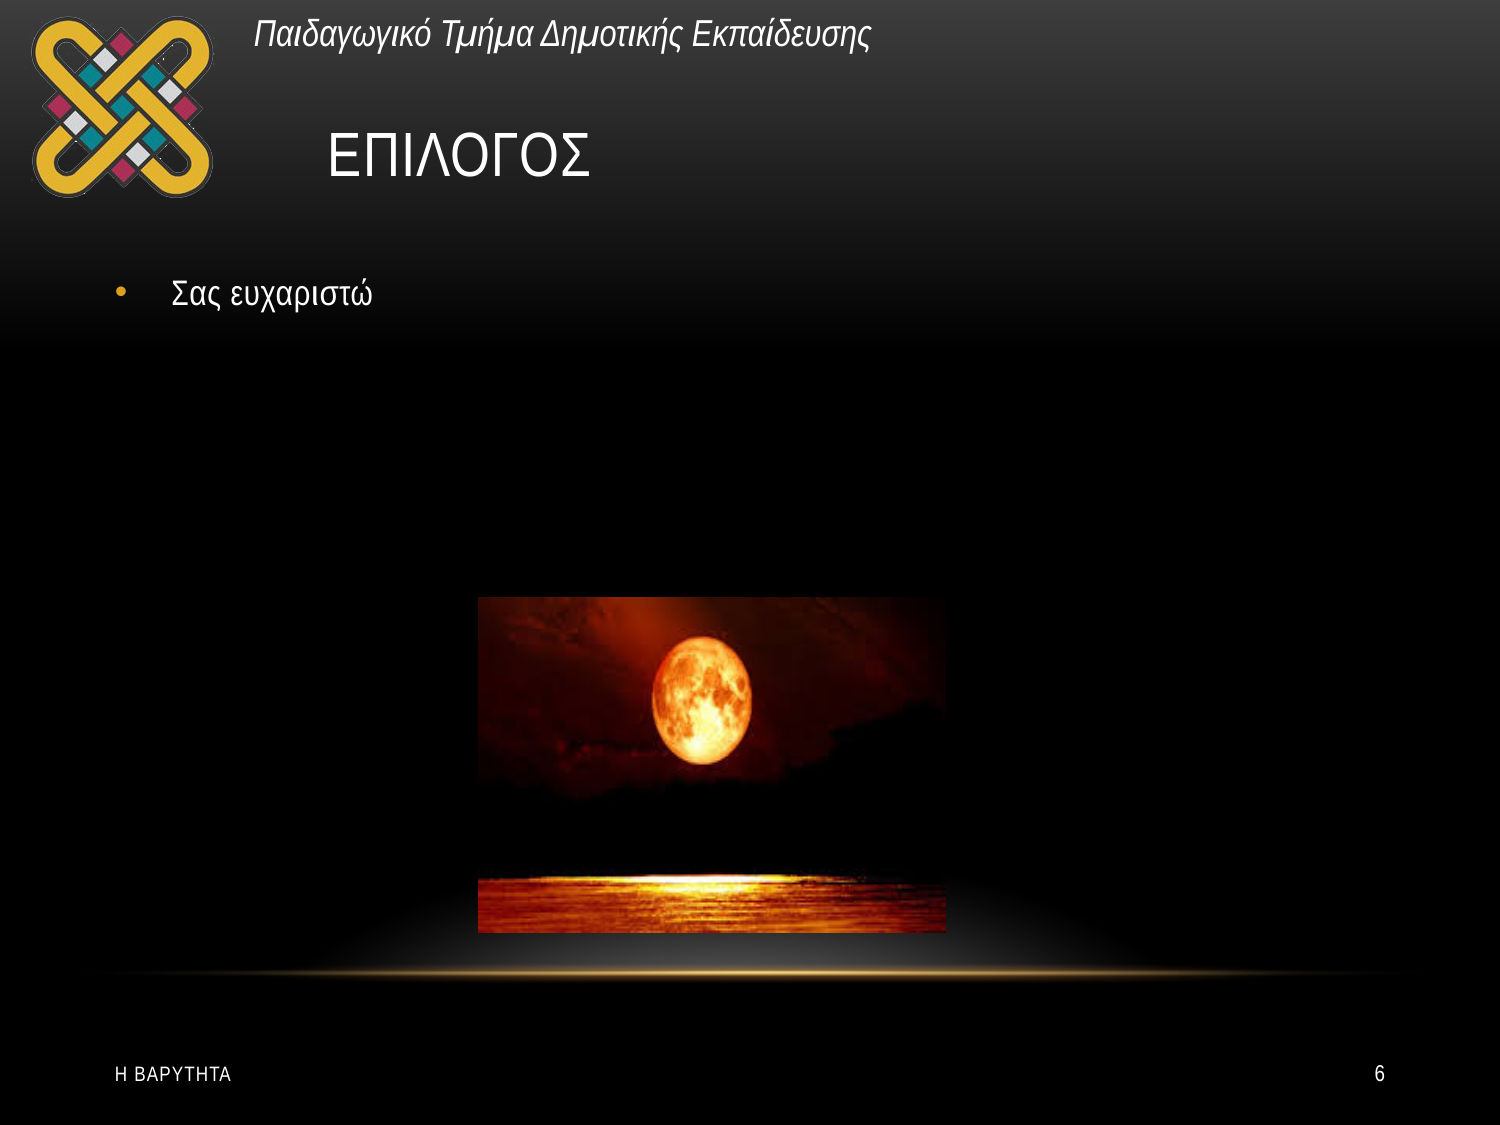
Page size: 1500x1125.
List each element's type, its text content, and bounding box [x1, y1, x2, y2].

text_box Παιδαγωγικό Τμήμα Δημοτικής Εκπαίδευσης [239, 1, 888, 62]
list Σας ευχαριστώ [99, 262, 1400, 938]
title ΕΠΙΛΟΓΟΣ [312, 45, 1424, 197]
footer Η ΒΑΡΥΤΗΤΑ [99, 1042, 575, 1103]
slide_number 6 [1237, 1042, 1400, 1103]
picture [0, 0, 1500, 1125]
